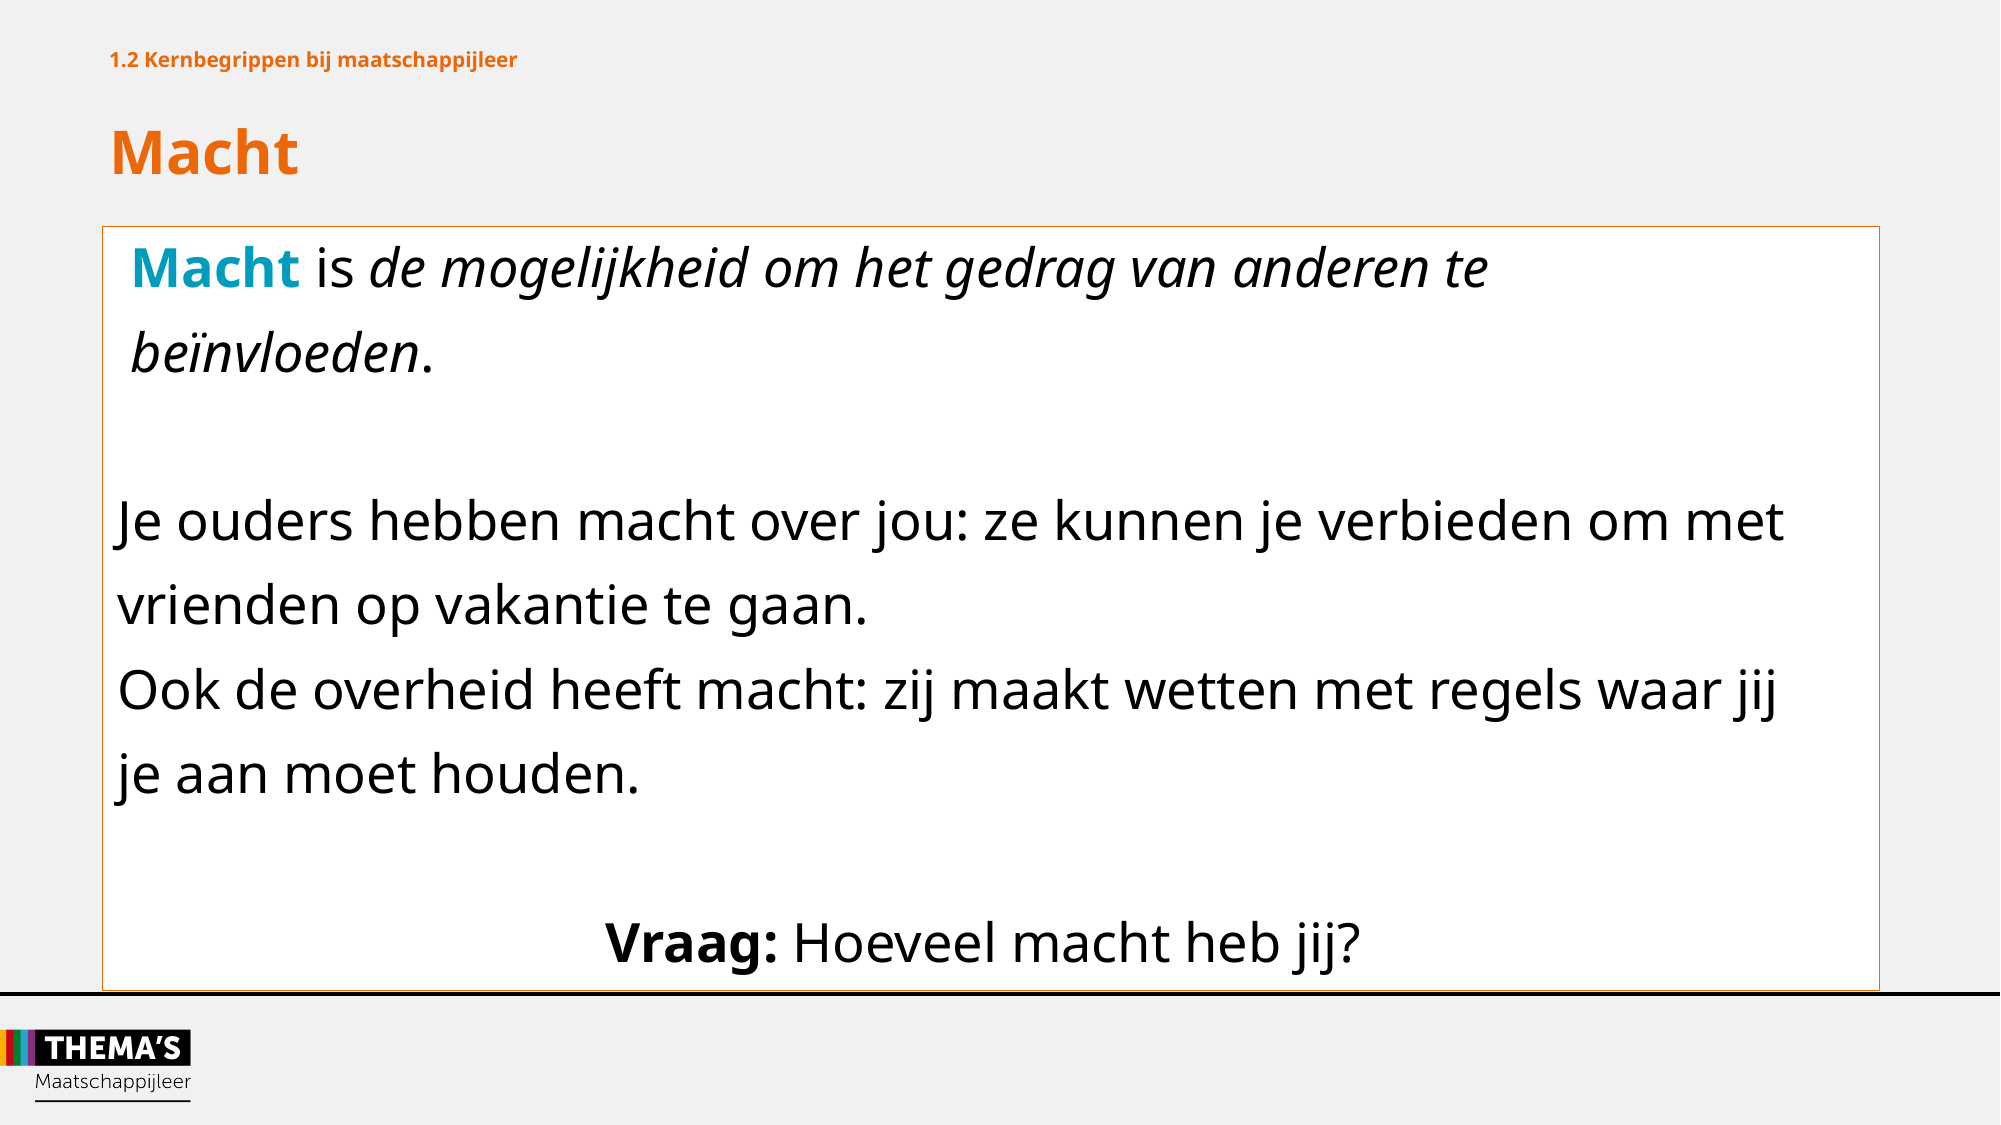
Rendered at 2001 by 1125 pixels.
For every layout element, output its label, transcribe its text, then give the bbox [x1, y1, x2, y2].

picture [0, 993, 203, 1125]
list Macht is de mogelijkheid om het gedrag van anderen te beïnvloeden. Je ouders hebben macht over jou: ze kunnen je verbieden om met vrienden op vakantie te gaan. Ook de overheid heeft macht: zij maakt wetten met regels waar jij je aan moet houden. Vraag: Hoeveel macht heb jij? [102, 226, 1880, 991]
list 1.2 Kernbegrippen bij maatschappijleer [94, 33, 941, 88]
list Macht [94, 114, 1879, 205]
